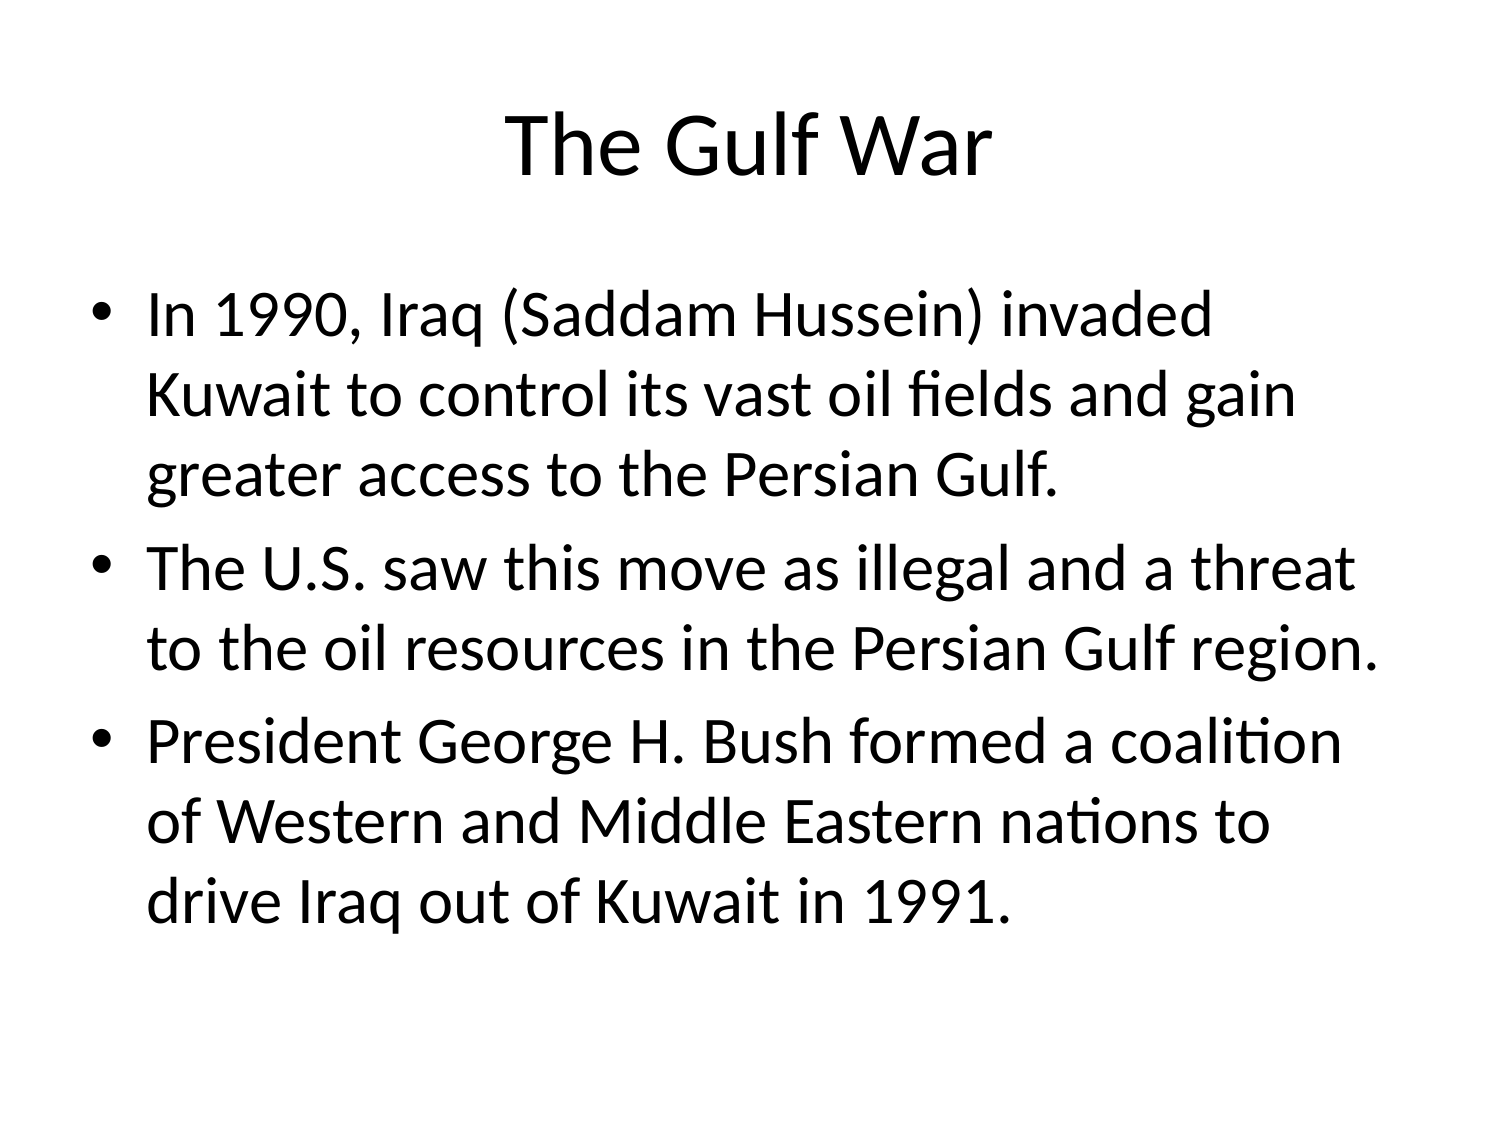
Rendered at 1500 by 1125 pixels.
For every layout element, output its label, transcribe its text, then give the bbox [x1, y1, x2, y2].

title The Gulf War [75, 45, 1425, 233]
list In 1990, Iraq (Saddam Hussein) invaded Kuwait to control its vast oil fields and gain greater access to the Persian Gulf. The U.S. saw this move as illegal and a threat to the oil resources in the Persian Gulf region. President George H. Bush formed a coalition of Western and Middle Eastern nations to drive Iraq out of Kuwait in 1991. [75, 262, 1425, 1005]
